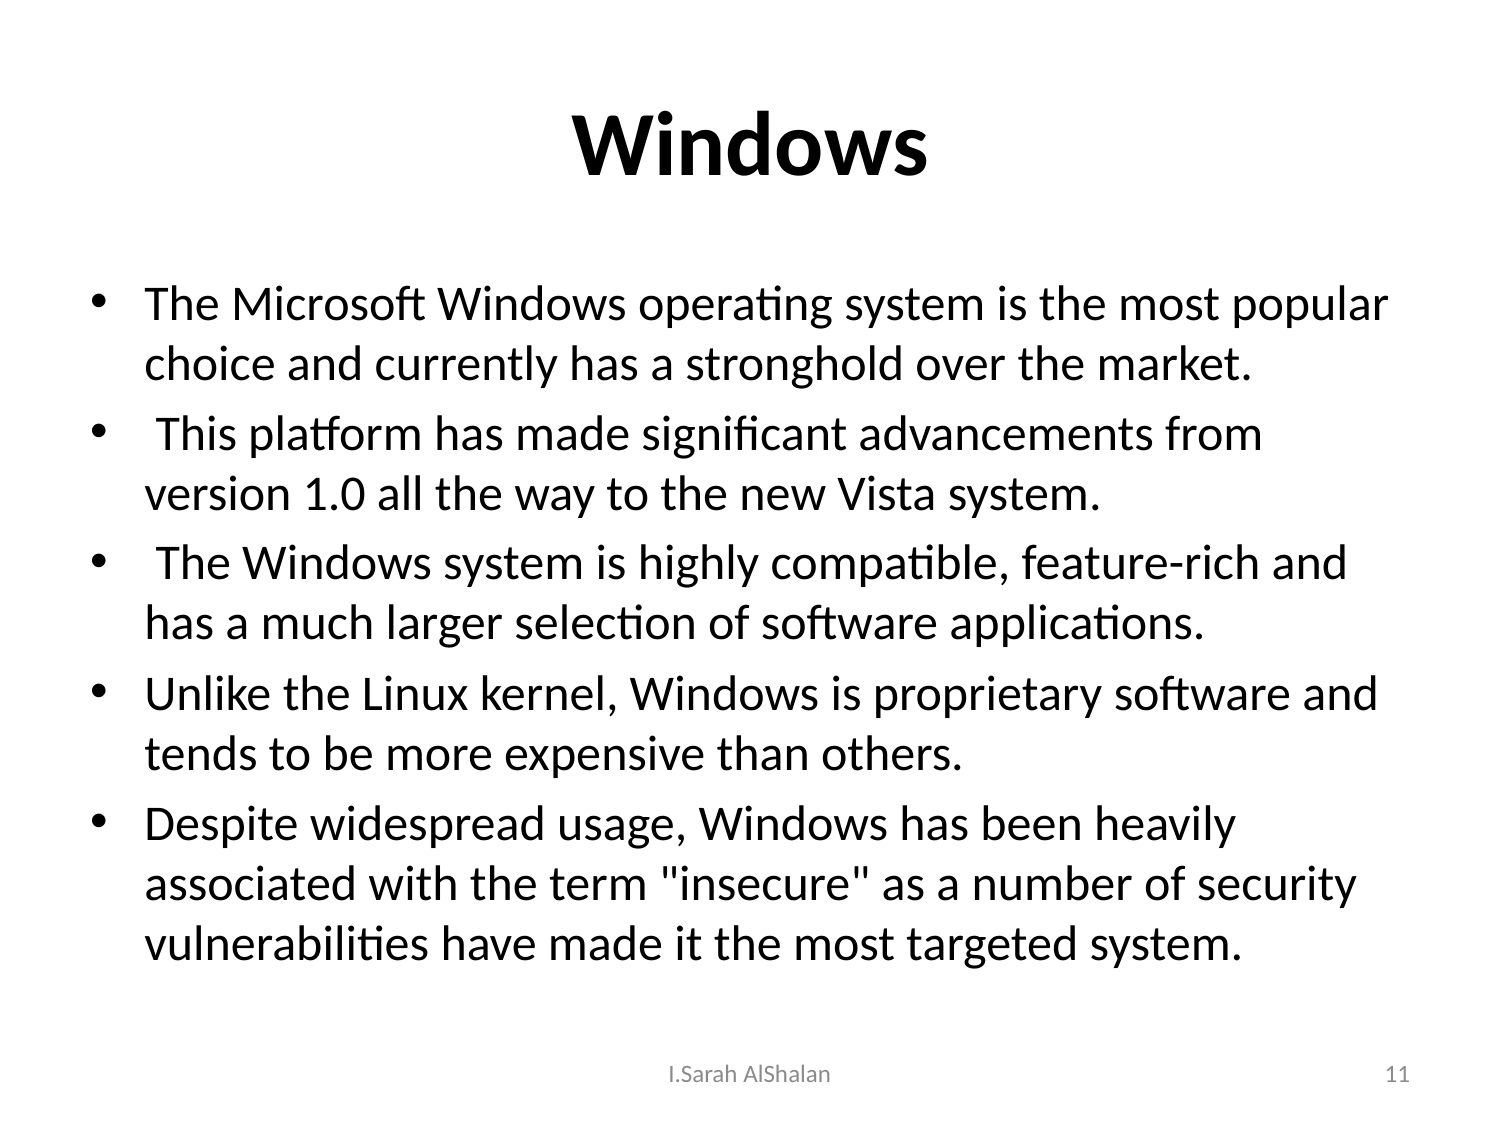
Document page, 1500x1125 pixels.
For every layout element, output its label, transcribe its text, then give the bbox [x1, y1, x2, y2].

list The Microsoft Windows operating system is the most popular choice and currently has a stronghold over the market. This platform has made significant advancements from version 1.0 all the way to the new Vista system. The Windows system is highly compatible, feature-rich and has a much larger selection of software applications. Unlike the Linux kernel, Windows is proprietary software and tends to be more expensive than others. Despite widespread usage, Windows has been heavily associated with the term "insecure" as a number of security vulnerabilities have made it the most targeted system. [75, 262, 1425, 1005]
title Windows [75, 45, 1425, 233]
slide_number 11 [1074, 1042, 1425, 1103]
footer I.Sarah AlShalan [512, 1042, 988, 1103]
